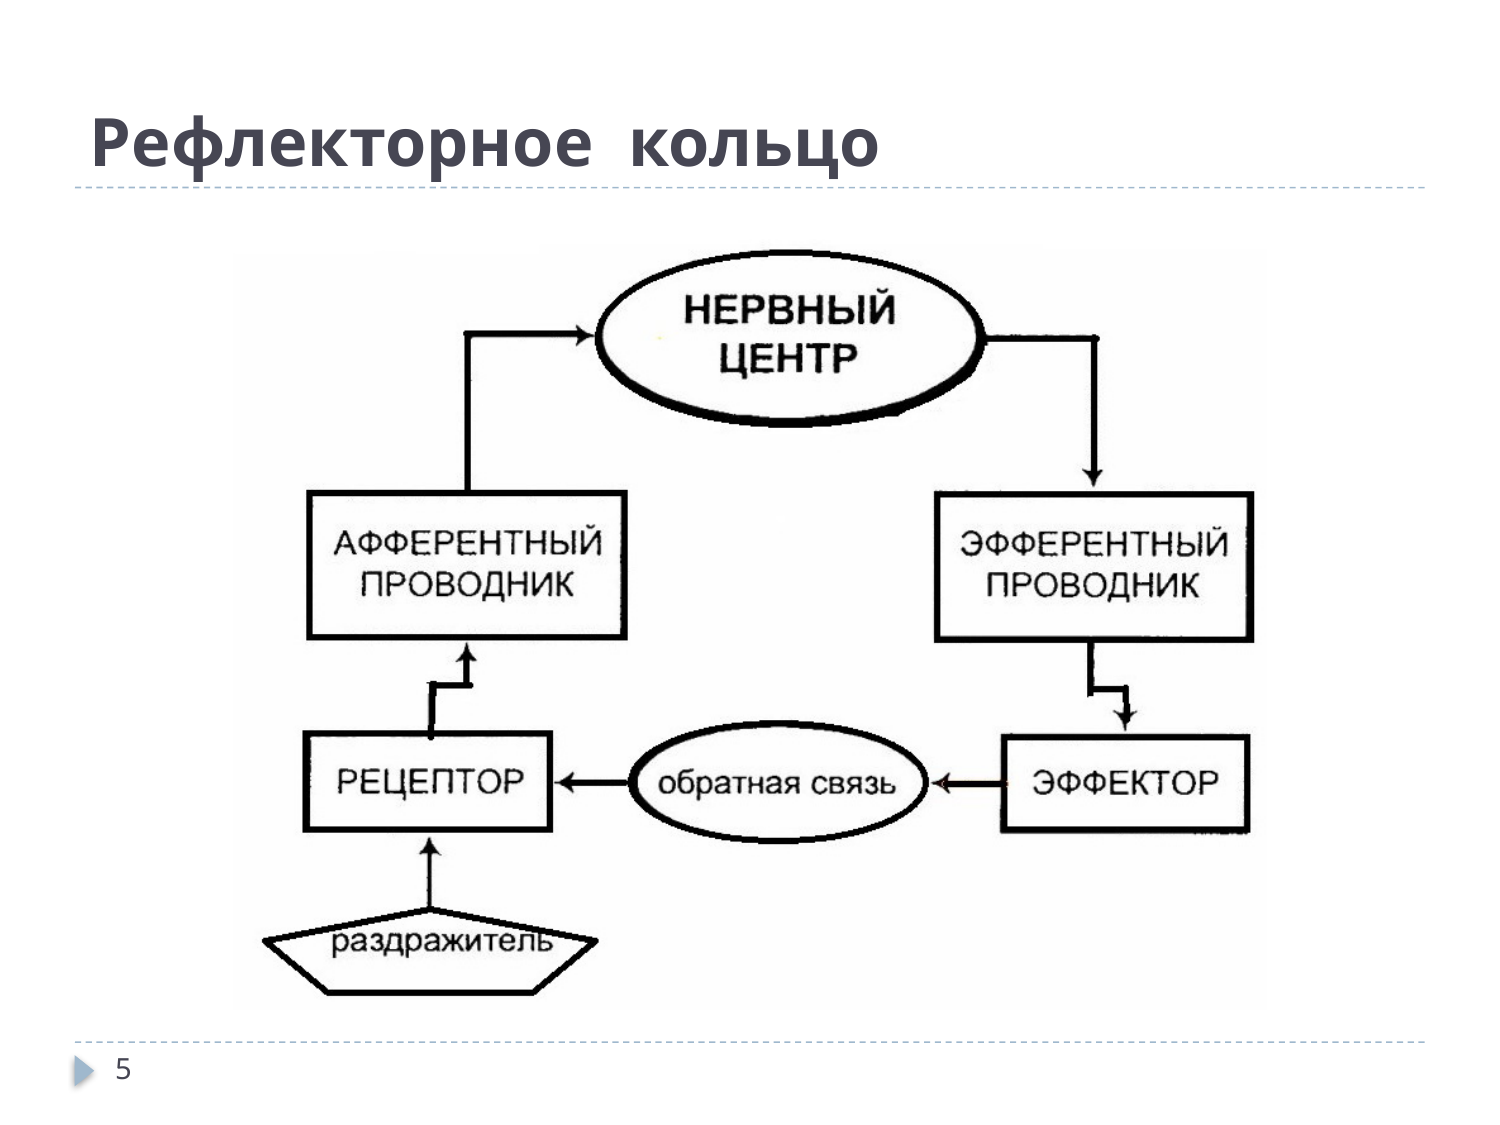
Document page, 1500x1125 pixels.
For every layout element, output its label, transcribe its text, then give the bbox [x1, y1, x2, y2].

title Рефлекторное кольцо [75, 24, 1425, 188]
slide_number 5 [100, 1042, 426, 1103]
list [233, 199, 1267, 1011]
